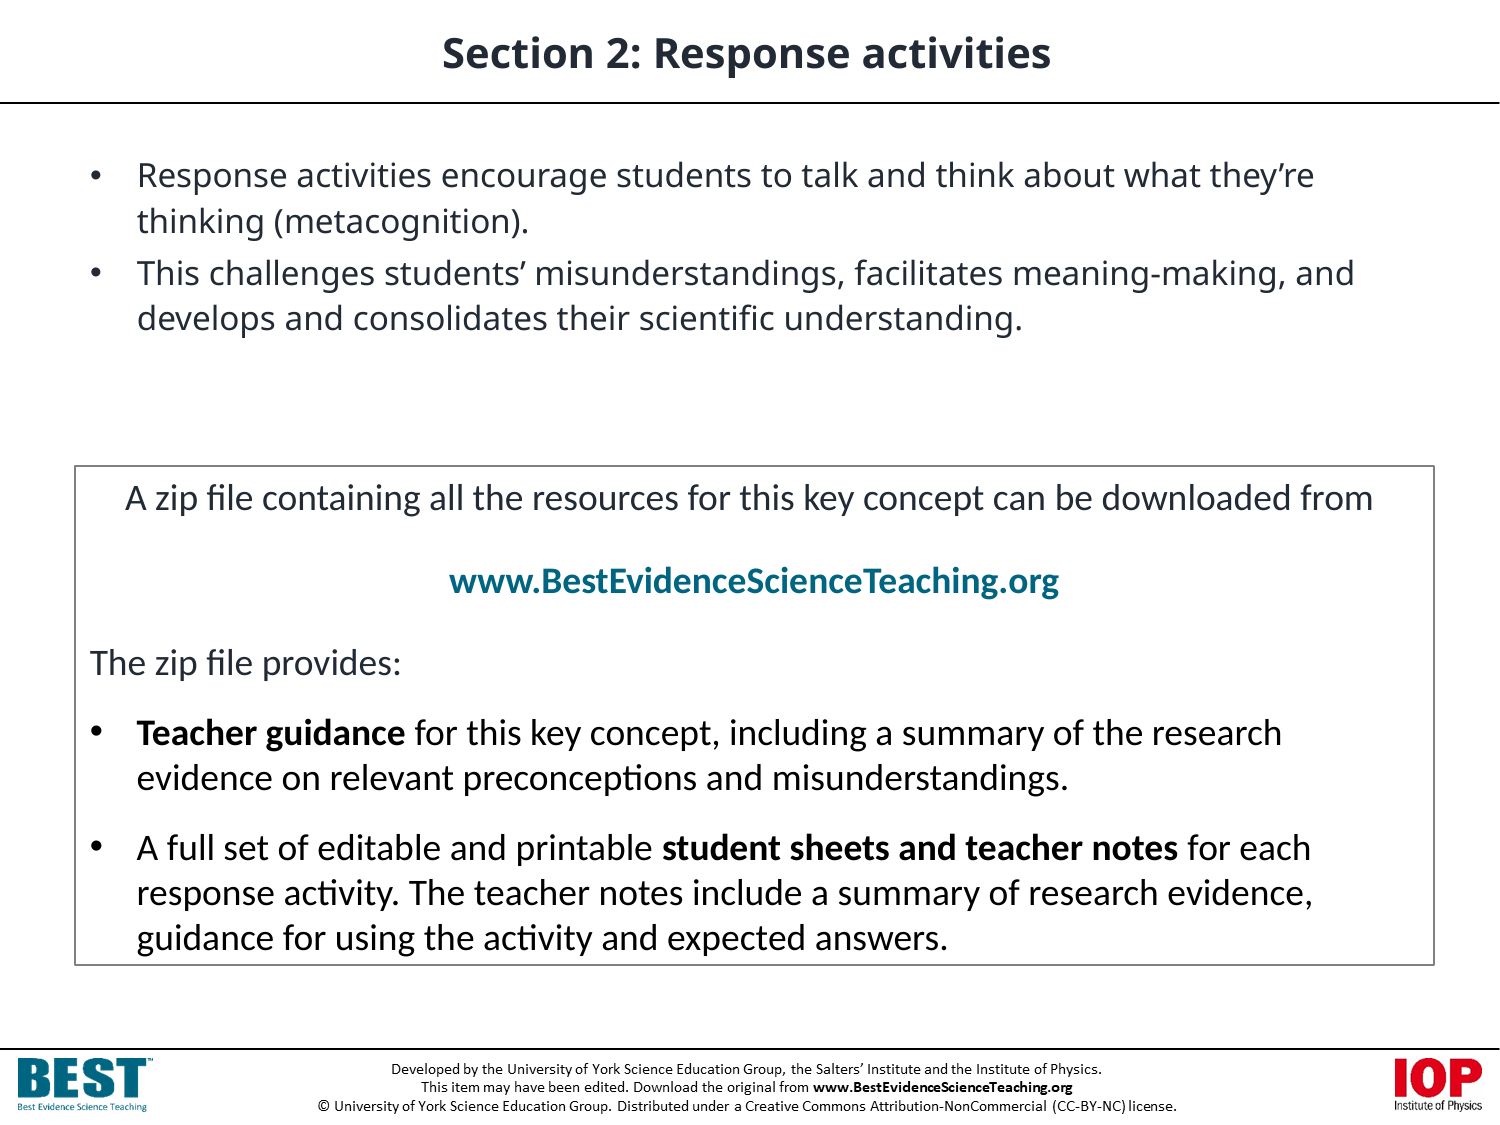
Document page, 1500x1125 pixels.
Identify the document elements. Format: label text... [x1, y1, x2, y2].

text_box Section 2: Response activities [23, 4, 1471, 99]
picture [0, 102, 1500, 1125]
